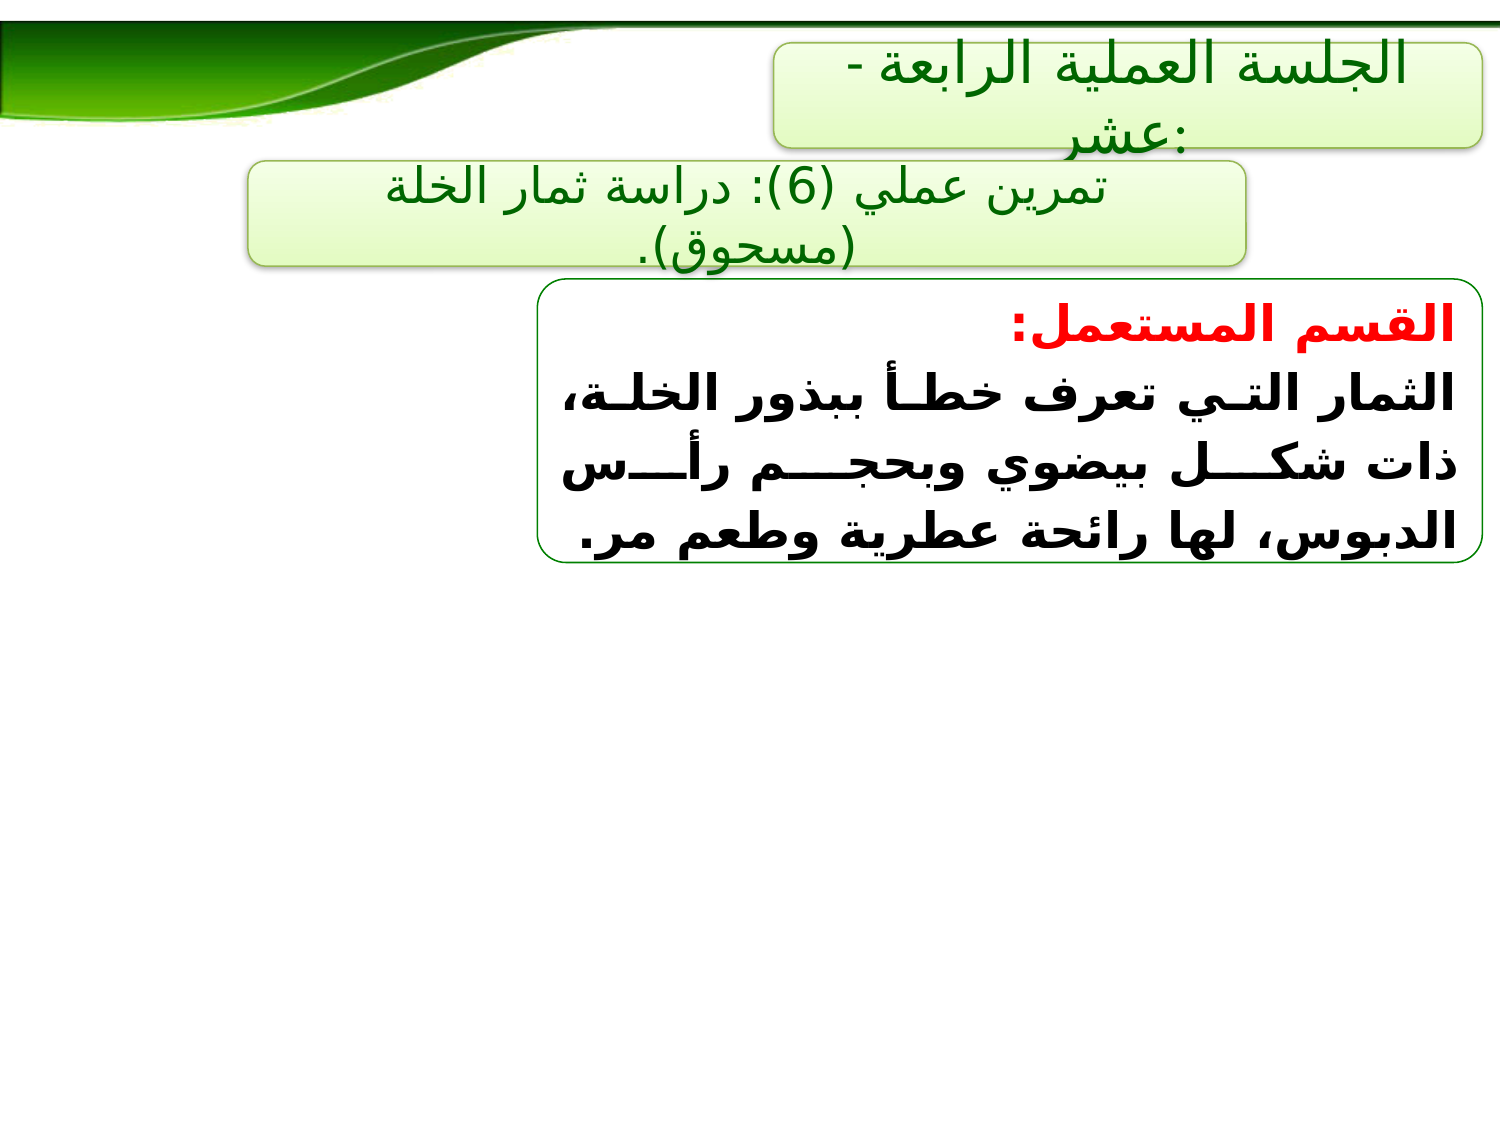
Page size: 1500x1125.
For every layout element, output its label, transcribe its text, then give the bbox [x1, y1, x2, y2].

text_box - الجلسة العملية الرابعة عشر: [774, 137, 1482, 149]
text_box القسم المستعمل: الثمار التي تعرف خطأ ببذور الخلة، ذات شكل بيضوي وبحجم رأس الدبوس، لها رائحة عطرية وطعم مر. [537, 278, 1483, 563]
text_box تمرين عملي (6): دراسة ثمار الخلة (مسحوق). [247, 160, 1247, 267]
picture [0, 0, 1500, 130]
